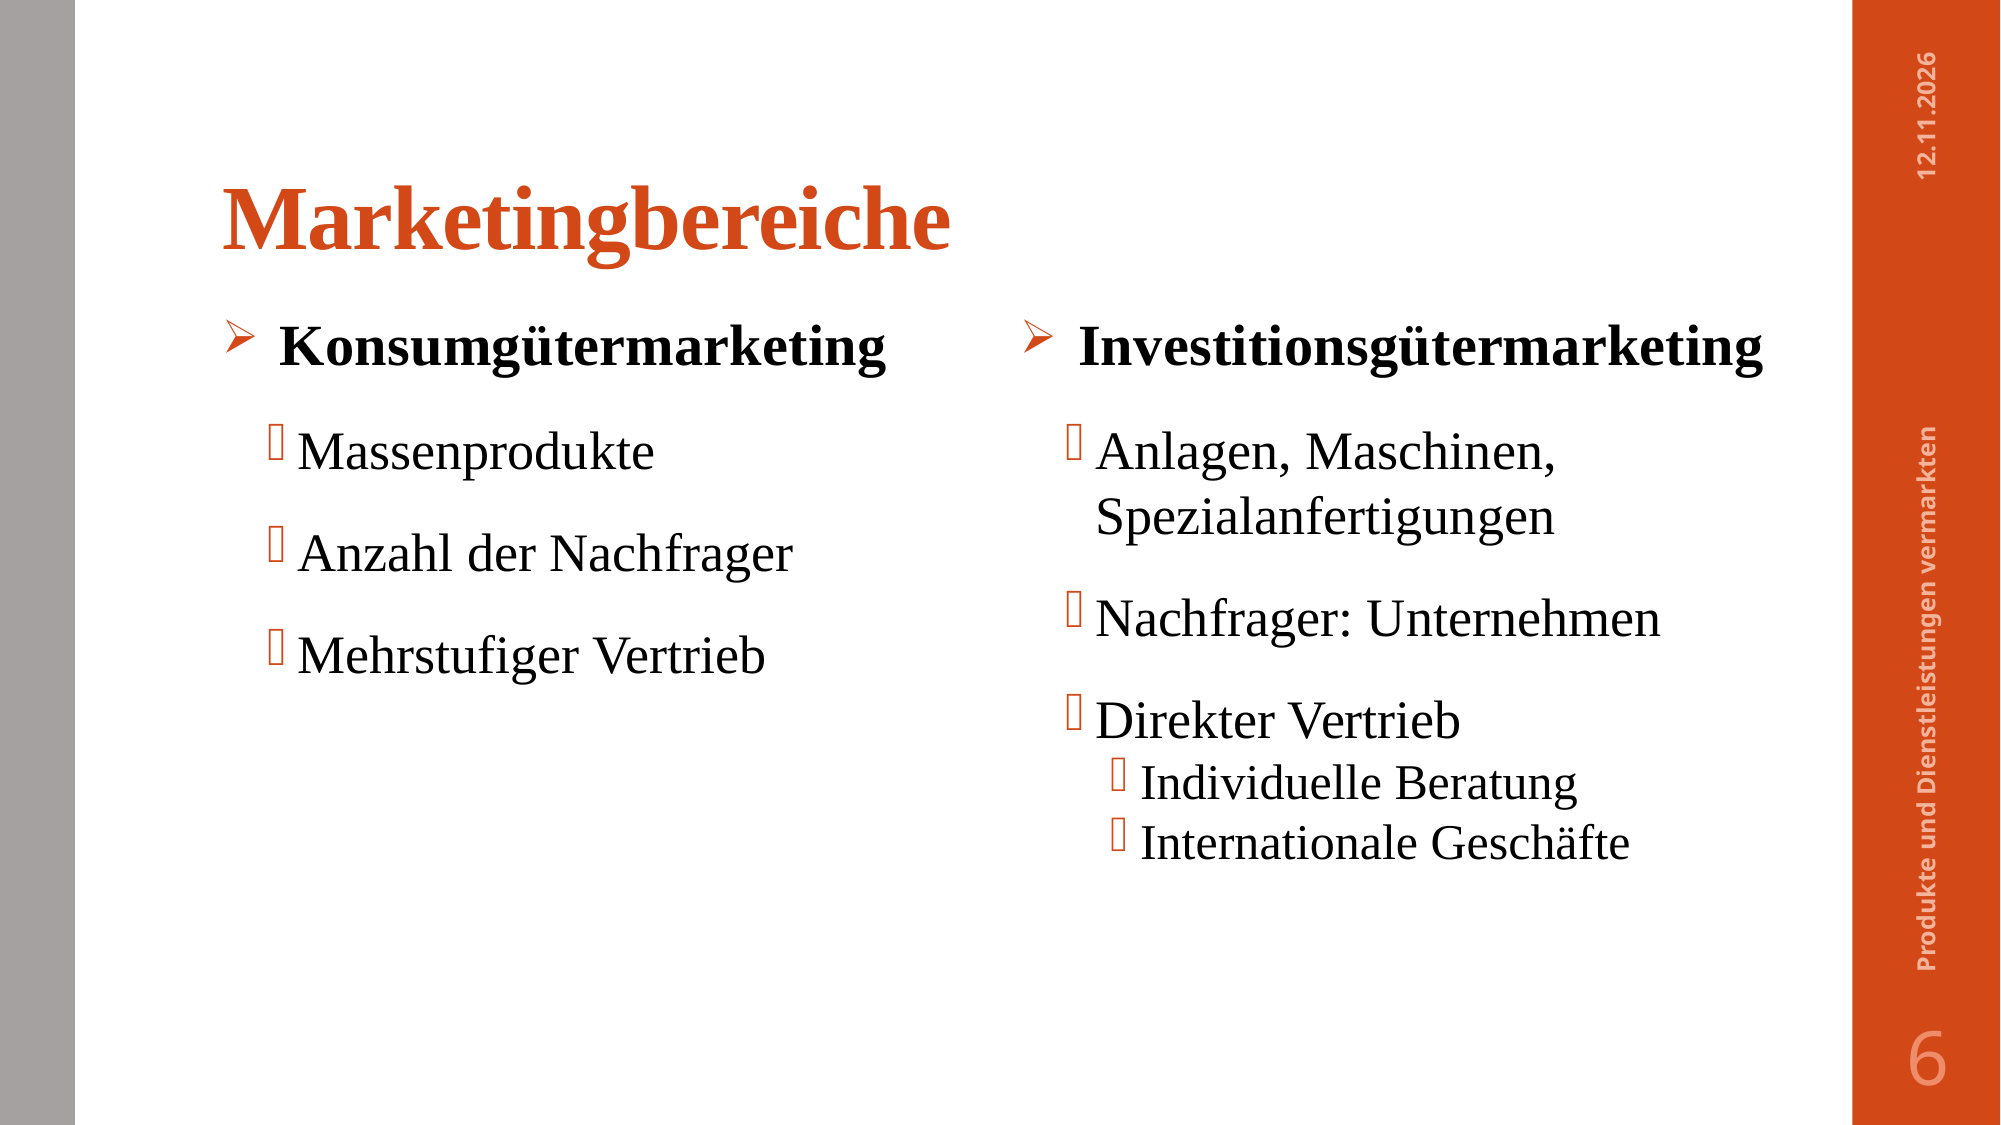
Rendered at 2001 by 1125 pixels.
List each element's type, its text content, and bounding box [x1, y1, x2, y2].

footer Produkte und Dienstleistungen vermarkten [1897, 400, 1958, 988]
title Marketingbereiche [206, 48, 1797, 278]
slide_number 6 [1852, 1012, 2000, 1110]
list Konsumgütermarketing Massenprodukte Anzahl der Nachfrager Mehrstufiger Vertrieb [206, 299, 942, 1014]
list Investitionsgütermarketing Anlagen, Maschinen, Spezialanfertigungen Nachfrager: Unternehmen Direkter Vertrieb Individuelle Beratung Internationale Geschäfte [1005, 299, 1822, 1014]
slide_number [1897, 37, 1958, 351]
